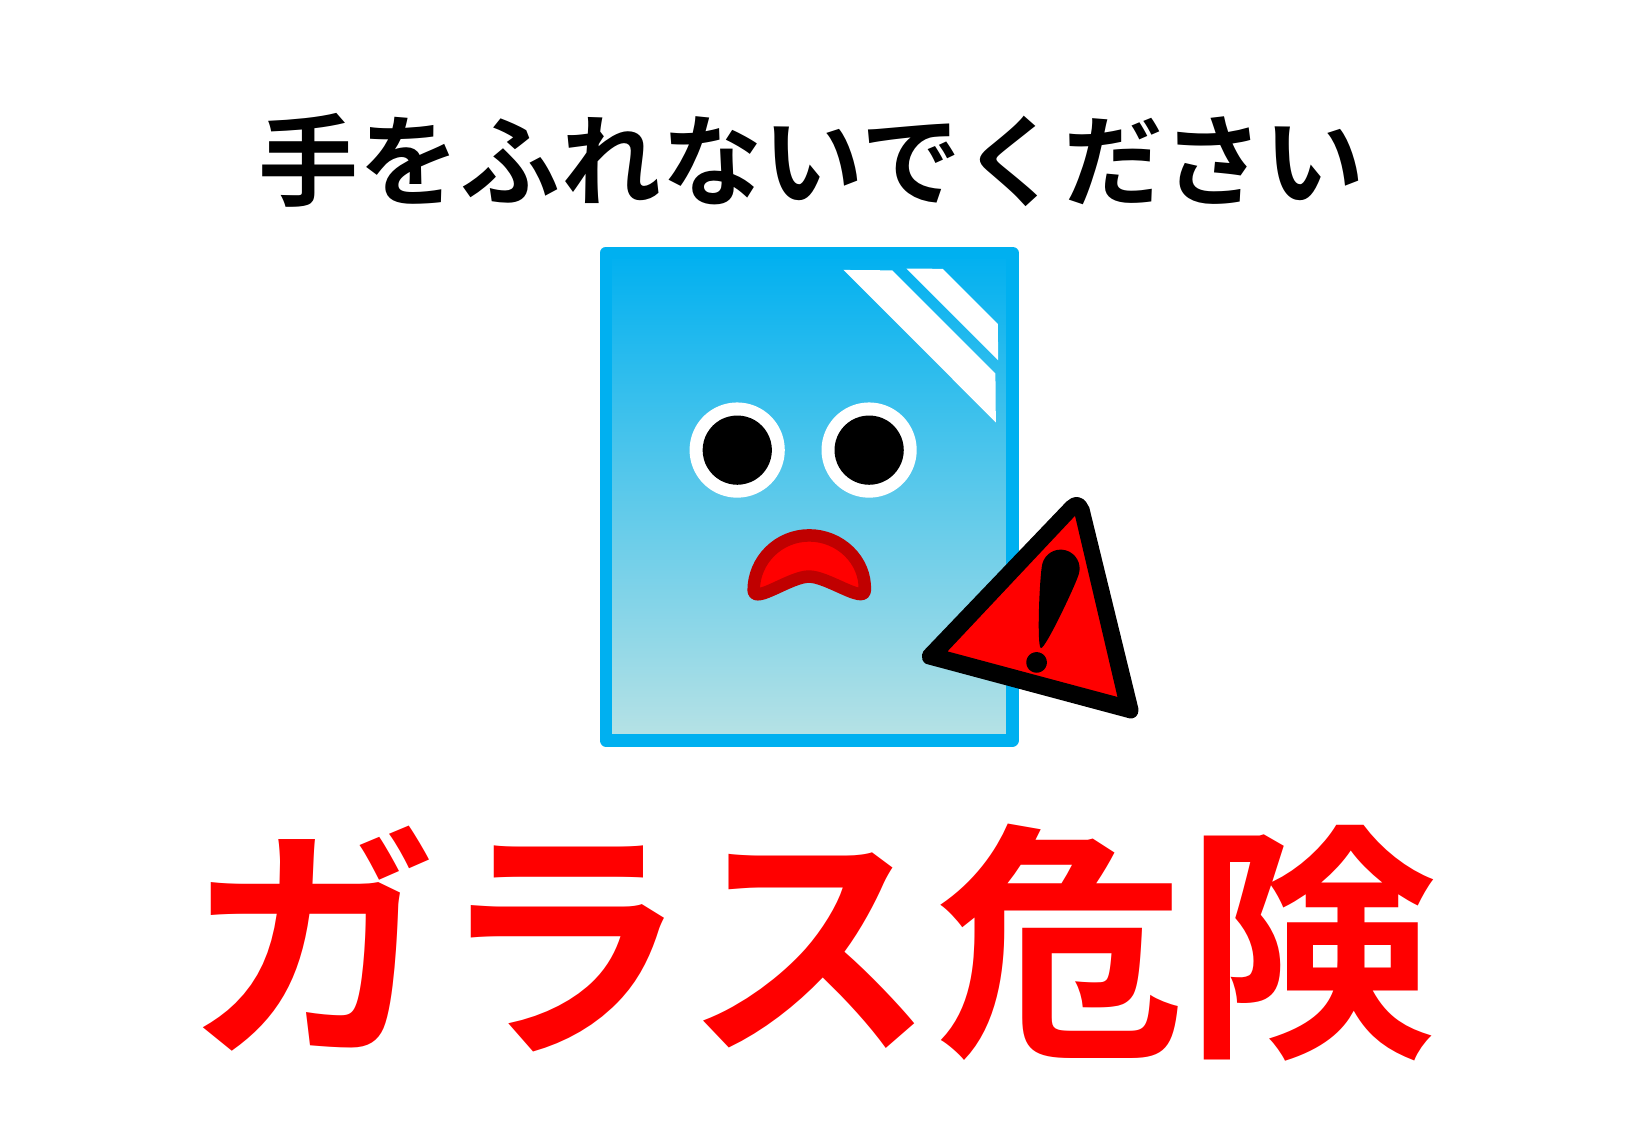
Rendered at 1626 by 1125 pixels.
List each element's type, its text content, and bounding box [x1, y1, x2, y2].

text_box ガラス危険 [0, 780, 1625, 1095]
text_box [941, 493, 1167, 695]
text_box 手をふれないでください [0, 91, 1625, 227]
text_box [605, 225, 1013, 741]
